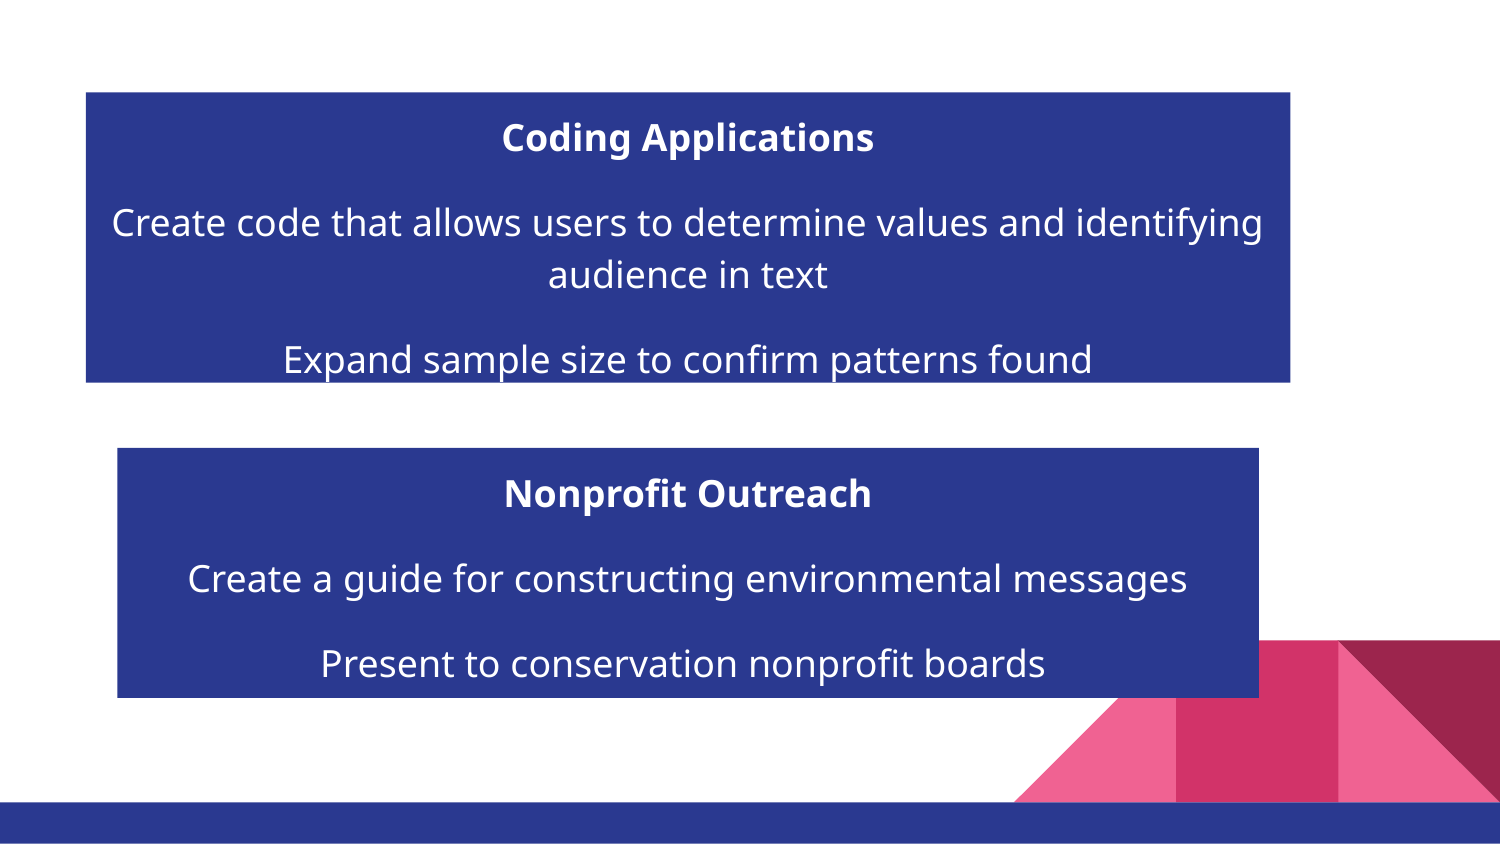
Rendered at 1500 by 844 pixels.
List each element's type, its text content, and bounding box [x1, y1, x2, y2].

list Nonprofit Outreach Create a guide for constructing environmental messages Present to conservation nonprofit boards [117, 447, 1259, 698]
text_box Coding Applications Create code that allows users to determine values and identifying audience in text Expand sample size to confirm patterns found [85, 92, 1291, 383]
